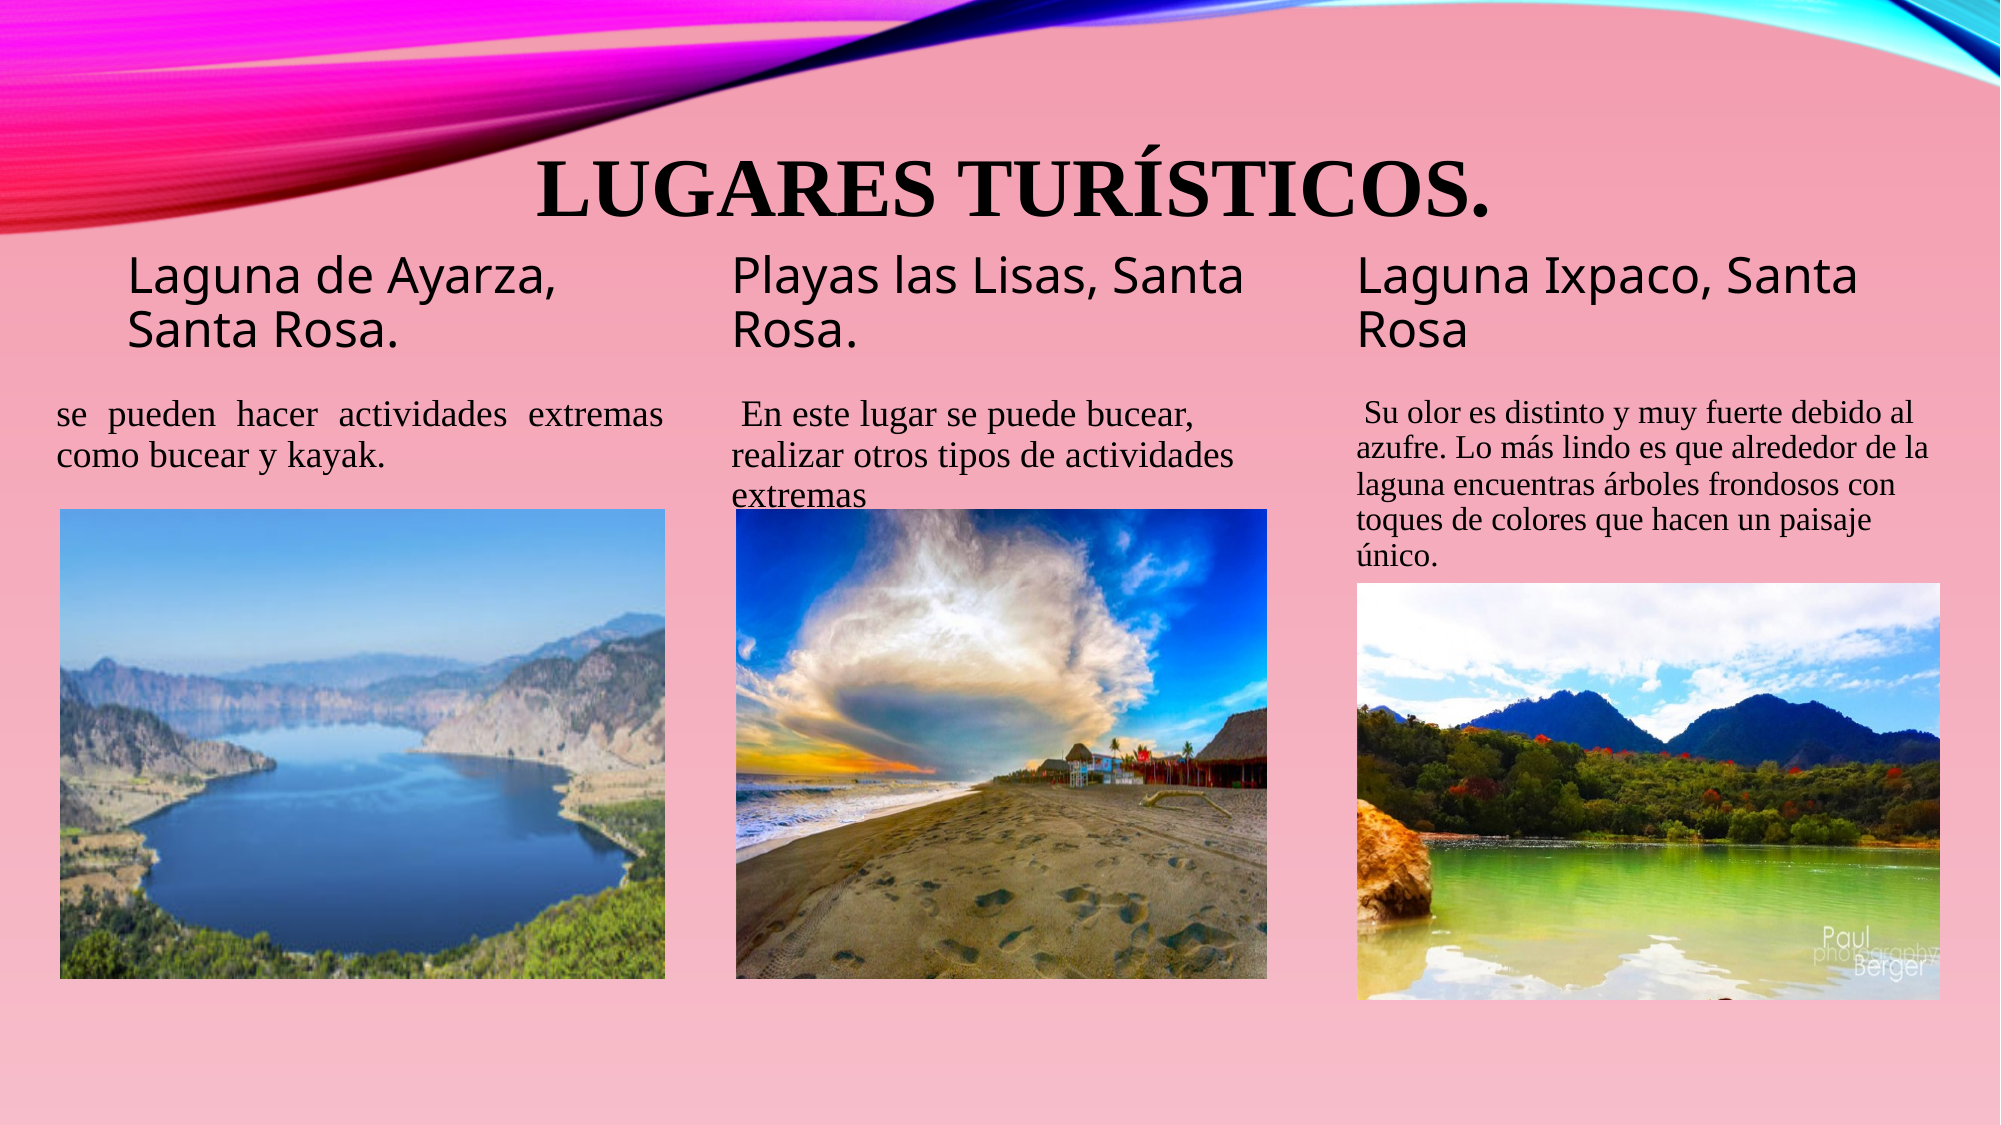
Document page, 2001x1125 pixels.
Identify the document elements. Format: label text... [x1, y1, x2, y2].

list En este lugar se puede bucear, realizar otros tipos de actividades extremas [716, 386, 1321, 1076]
list se pueden hacer actividades extremas como bucear y kayak. [41, 386, 680, 1076]
picture [1890, 0, 2000, 75]
picture [59, 509, 665, 979]
picture [1910, 0, 2000, 45]
list Su olor es distinto y muy fuerte debido al azufre. Lo más lindo es que alrededor de la laguna encuentras árboles frondosos con toques de colores que hacen un paisaje único. [1341, 386, 1974, 1076]
list Playas las Lisas, Santa Rosa. [716, 254, 1284, 367]
list Laguna de Ayarza, Santa Rosa. [112, 236, 680, 367]
picture [735, 509, 1268, 979]
title LUGARES TURÍSTICOS. [474, 125, 1507, 255]
picture [1356, 583, 1941, 1001]
list Laguna Ixpaco, Santa Rosa [1341, 254, 1954, 367]
picture [0, 0, 2000, 237]
